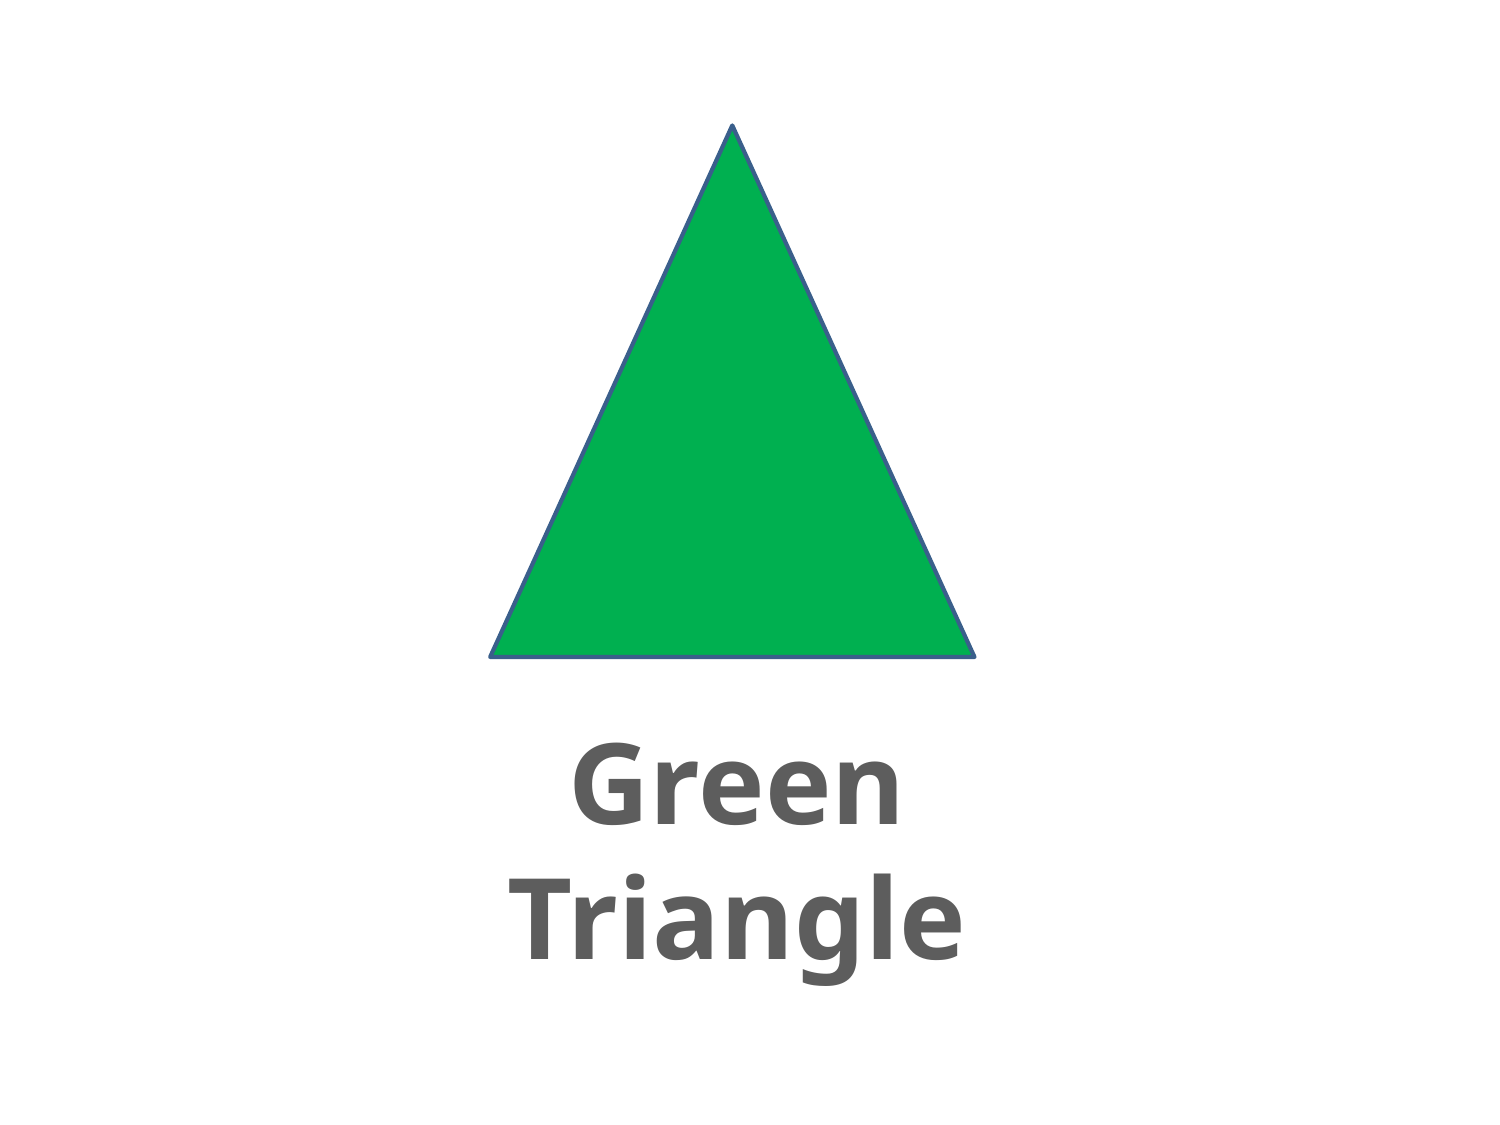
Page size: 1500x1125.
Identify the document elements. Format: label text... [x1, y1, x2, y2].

text_box [488, 123, 977, 660]
text_box Green Triangle [492, 704, 1011, 990]
